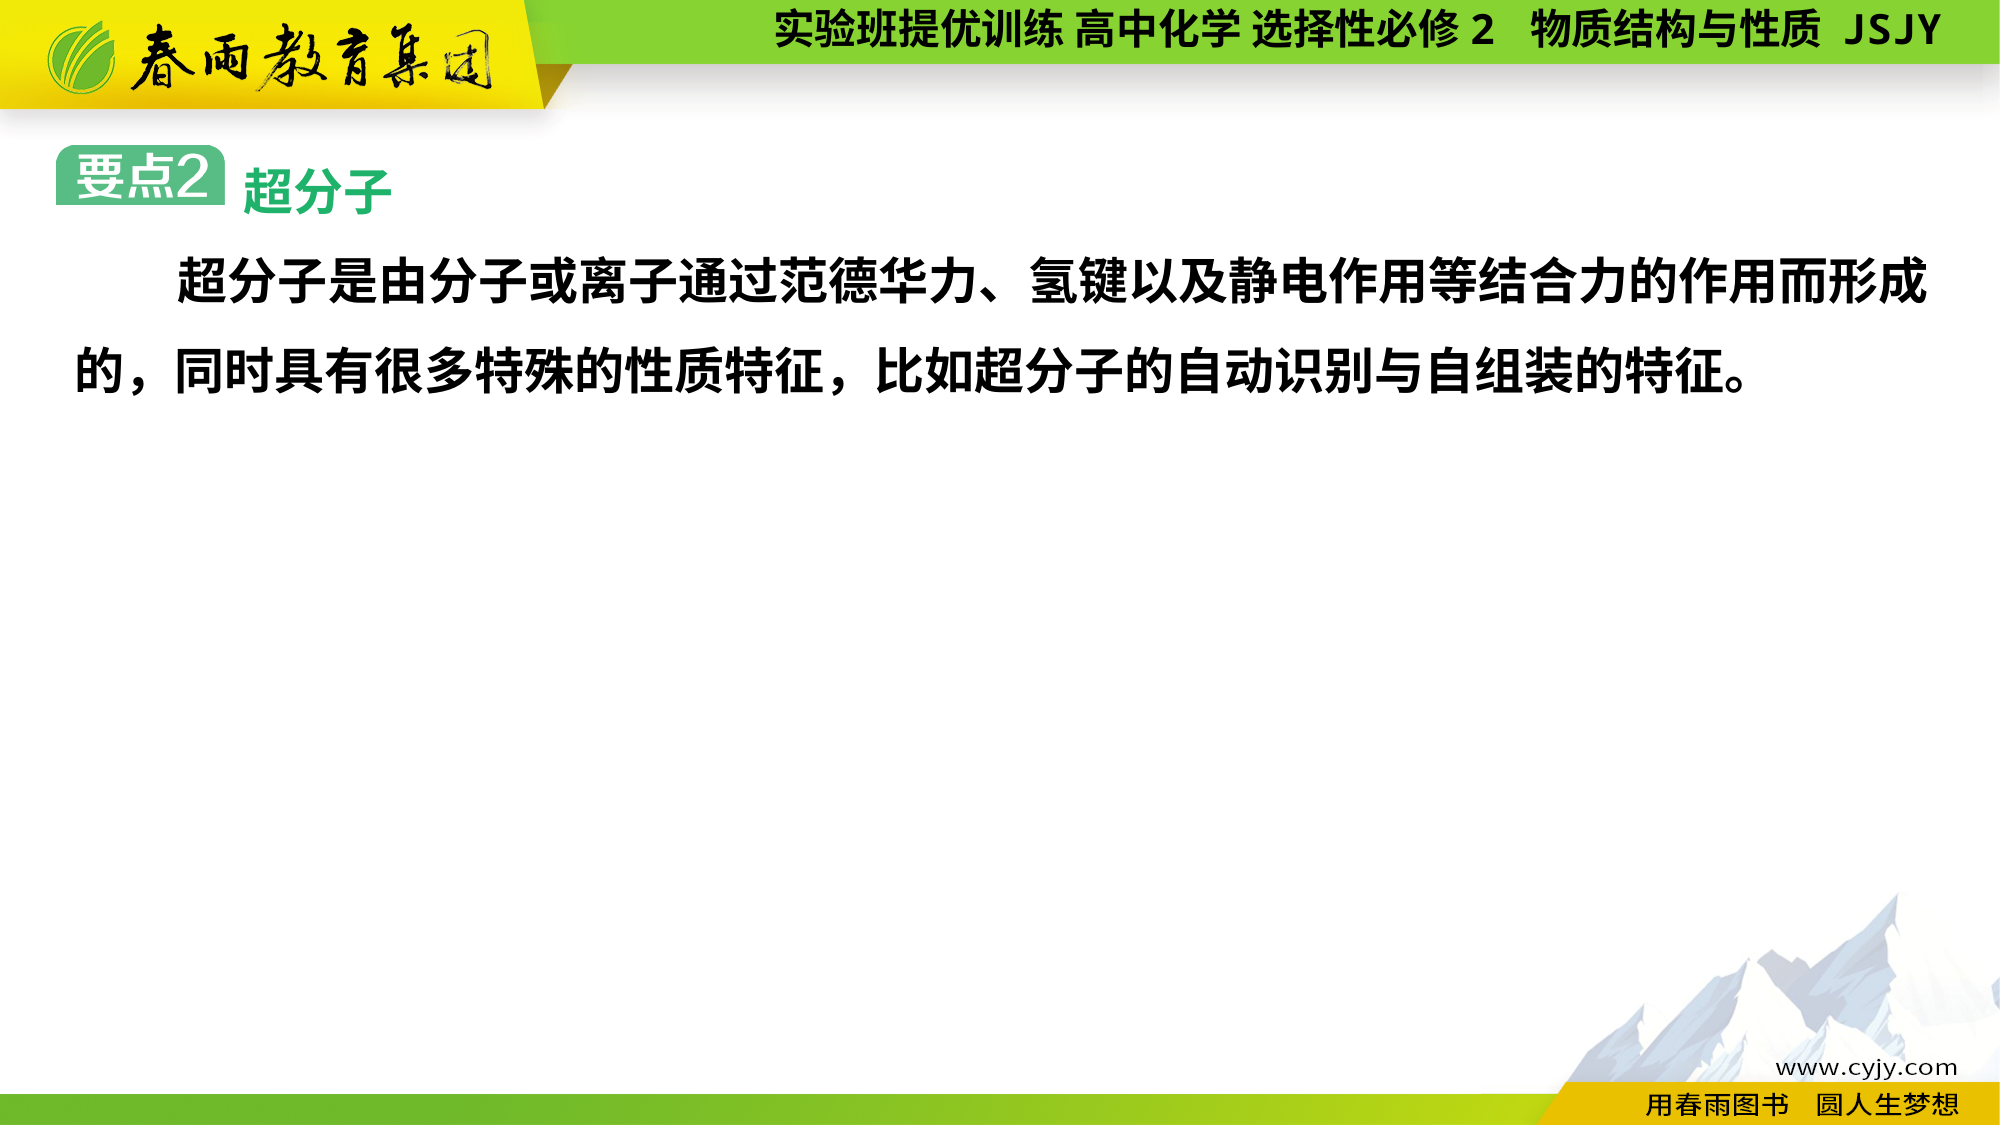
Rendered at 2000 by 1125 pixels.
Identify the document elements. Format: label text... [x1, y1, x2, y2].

list 超分子 超分子是由分子或离子通过范德华力、氢键以及静电作用等结合力的作用而形成的，同时具有很多特殊的性质特征，比如超分子的自动识别与自组装的特征。 [59, 122, 1944, 411]
picture [0, 0, 2000, 1125]
